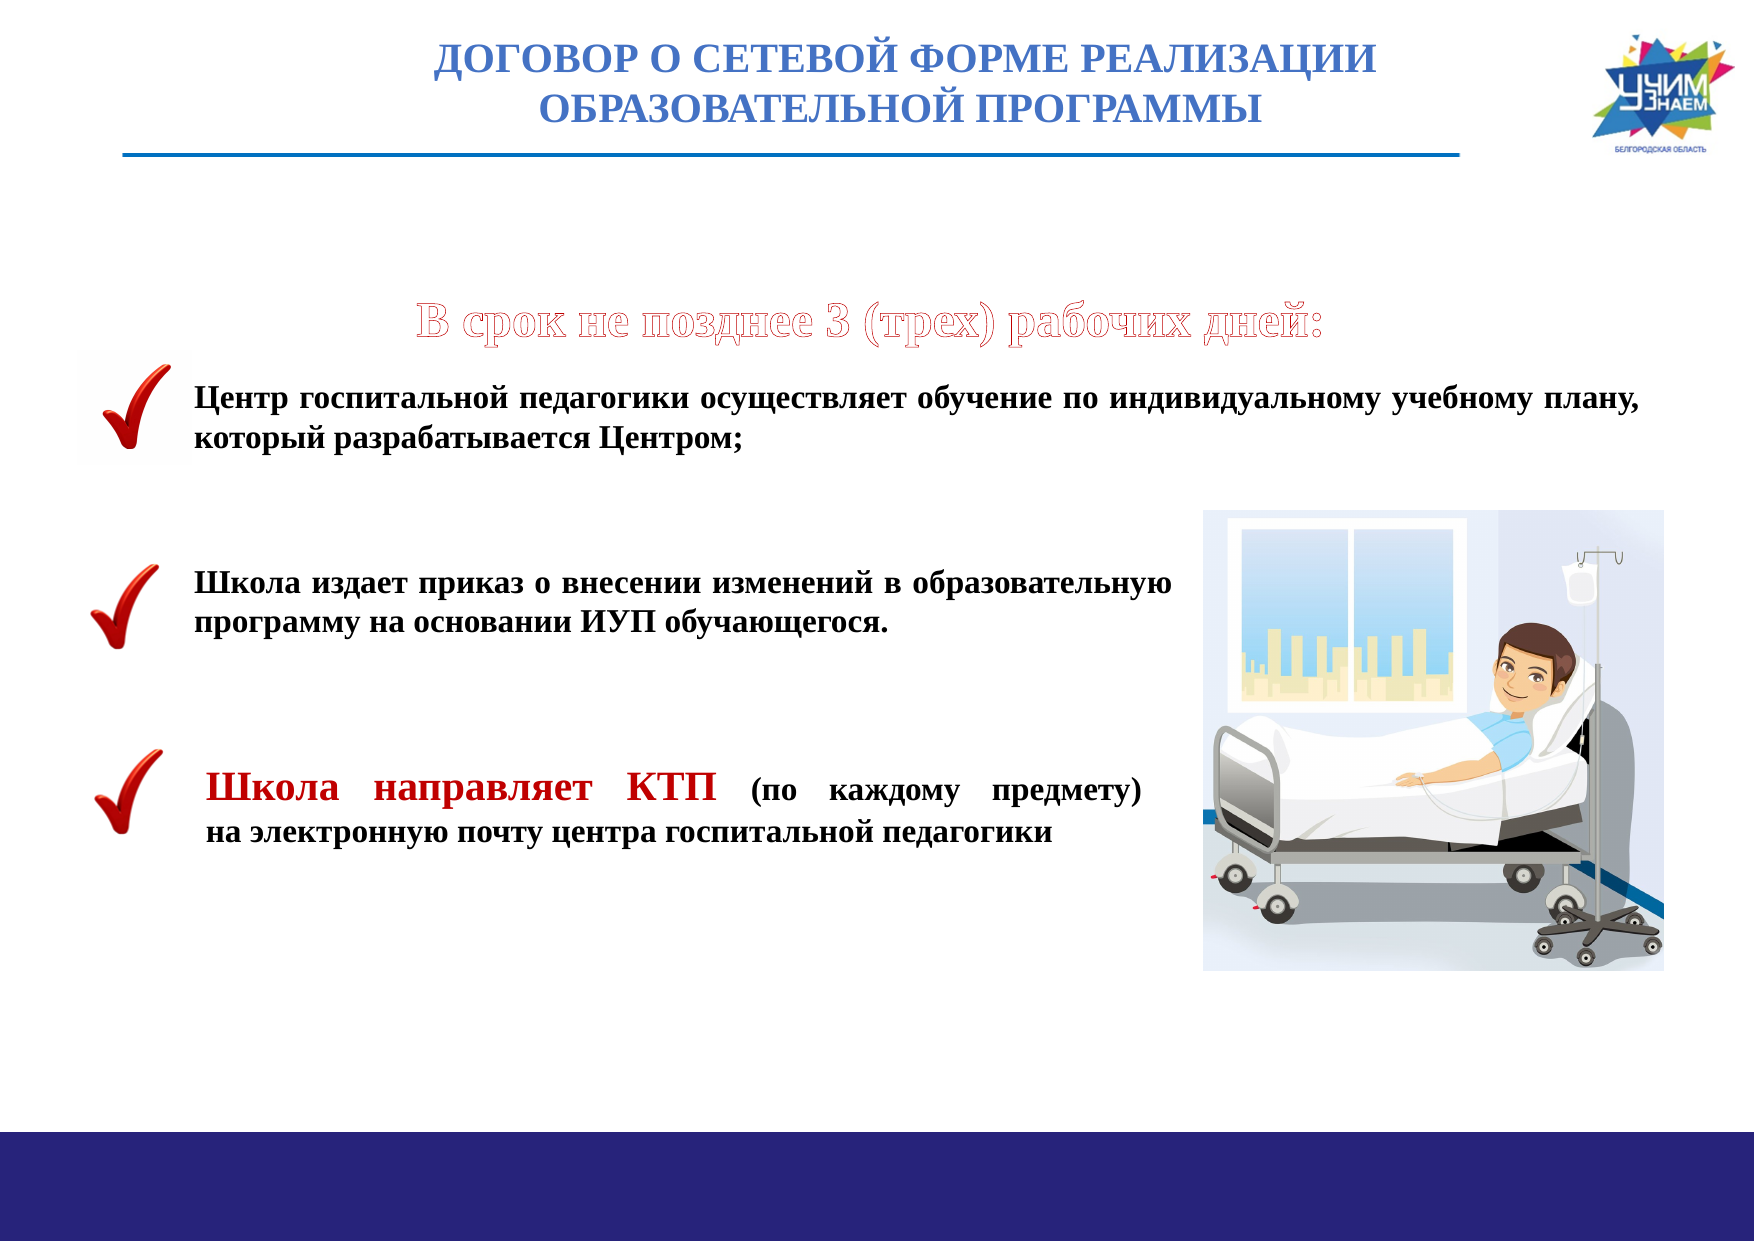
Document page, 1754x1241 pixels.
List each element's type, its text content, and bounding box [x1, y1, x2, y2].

text_box Школа издает приказ о внесении изменений в образовательную программу на основании ИУП обучающегося. [180, 552, 1189, 647]
picture [1202, 510, 1664, 971]
picture [0, 1132, 1754, 1241]
picture [122, 153, 1461, 157]
picture [69, 735, 184, 850]
picture [1592, 16, 1735, 160]
text_box Школа направляет КТП (по каждому предмету) на электронную почту центра госпитальной педагогики [190, 751, 1189, 856]
picture [77, 350, 192, 465]
text_box ДОГОВОР О СЕТЕВОЙ ФОРМЕ РЕАЛИЗАЦИИ ОБРАЗОВАТЕЛЬНОЙ ПРОГРАММЫ [318, 23, 1494, 139]
text_box Центр госпитальной педагогики осуществляет обучение по индивидуальному учебному плану, который разрабатывается Центром; [192, 368, 1657, 463]
picture [65, 550, 180, 665]
text_box В срок не позднее 3 (трех) рабочих дней: [368, 278, 1386, 354]
